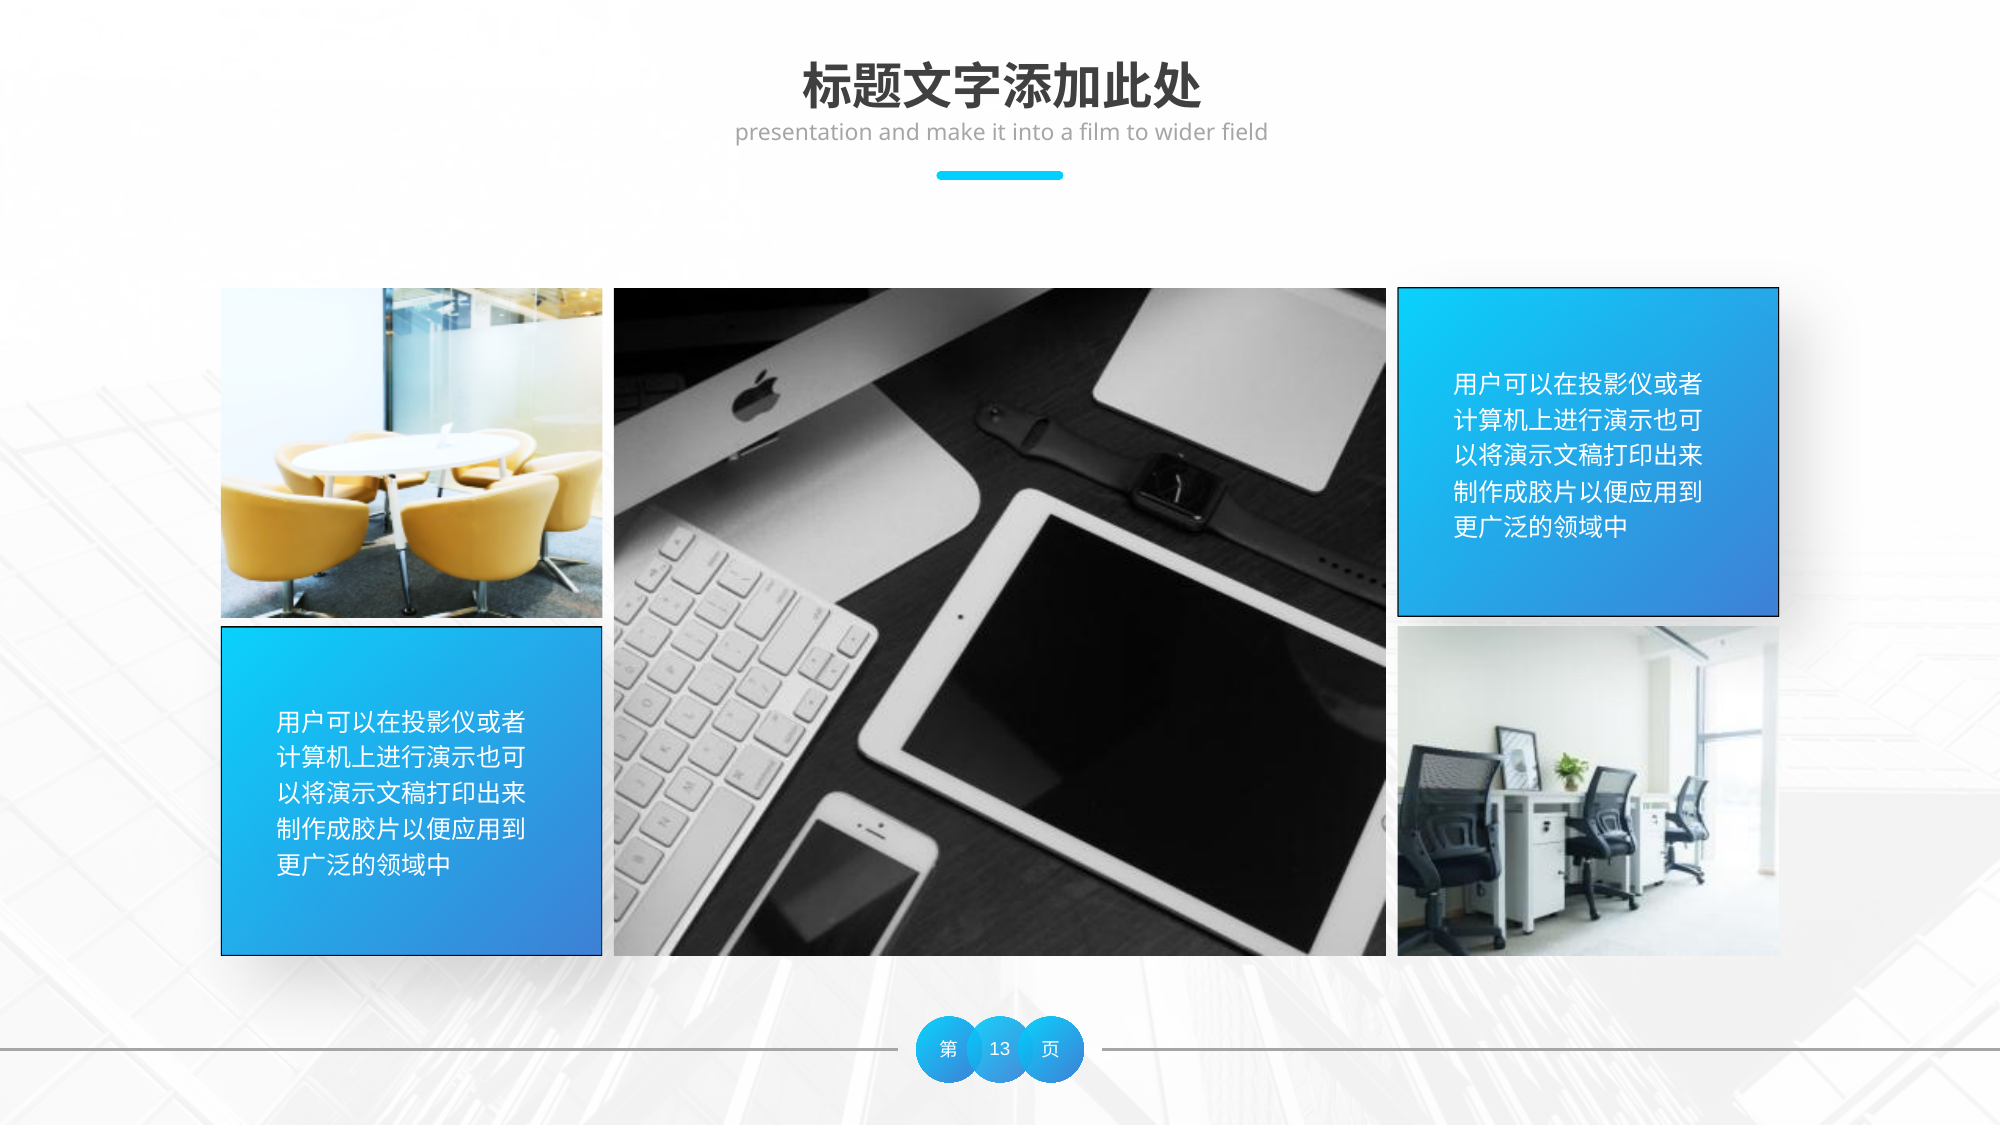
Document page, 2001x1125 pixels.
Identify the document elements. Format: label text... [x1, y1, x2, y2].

slide_number 13 [964, 1017, 1036, 1078]
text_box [220, 626, 603, 956]
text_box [647, 46, 1357, 153]
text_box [1397, 287, 1780, 617]
picture [613, 288, 1386, 956]
picture [220, 288, 603, 619]
picture [1397, 626, 1780, 956]
